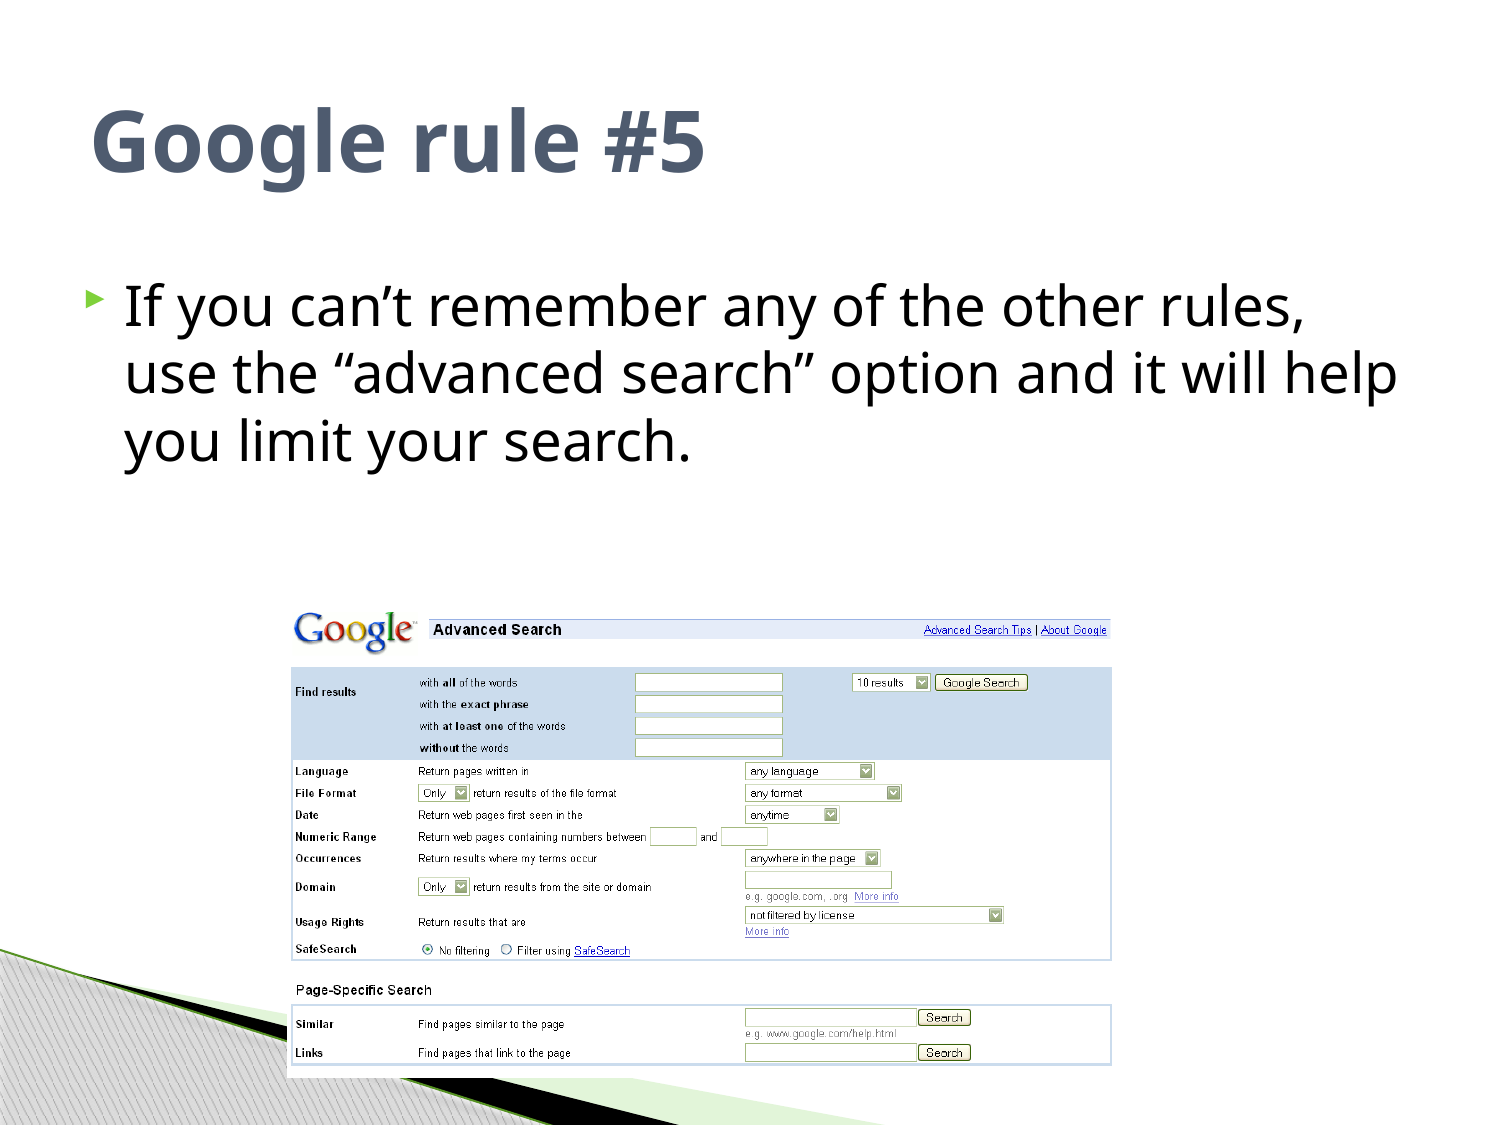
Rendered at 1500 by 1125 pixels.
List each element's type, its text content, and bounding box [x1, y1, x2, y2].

title Google rule #5 [75, 45, 1425, 233]
picture [287, 599, 1121, 1079]
list If you can’t remember any of the other rules, use the “advanced search” option and it will help you limit your search. [50, 262, 1425, 613]
